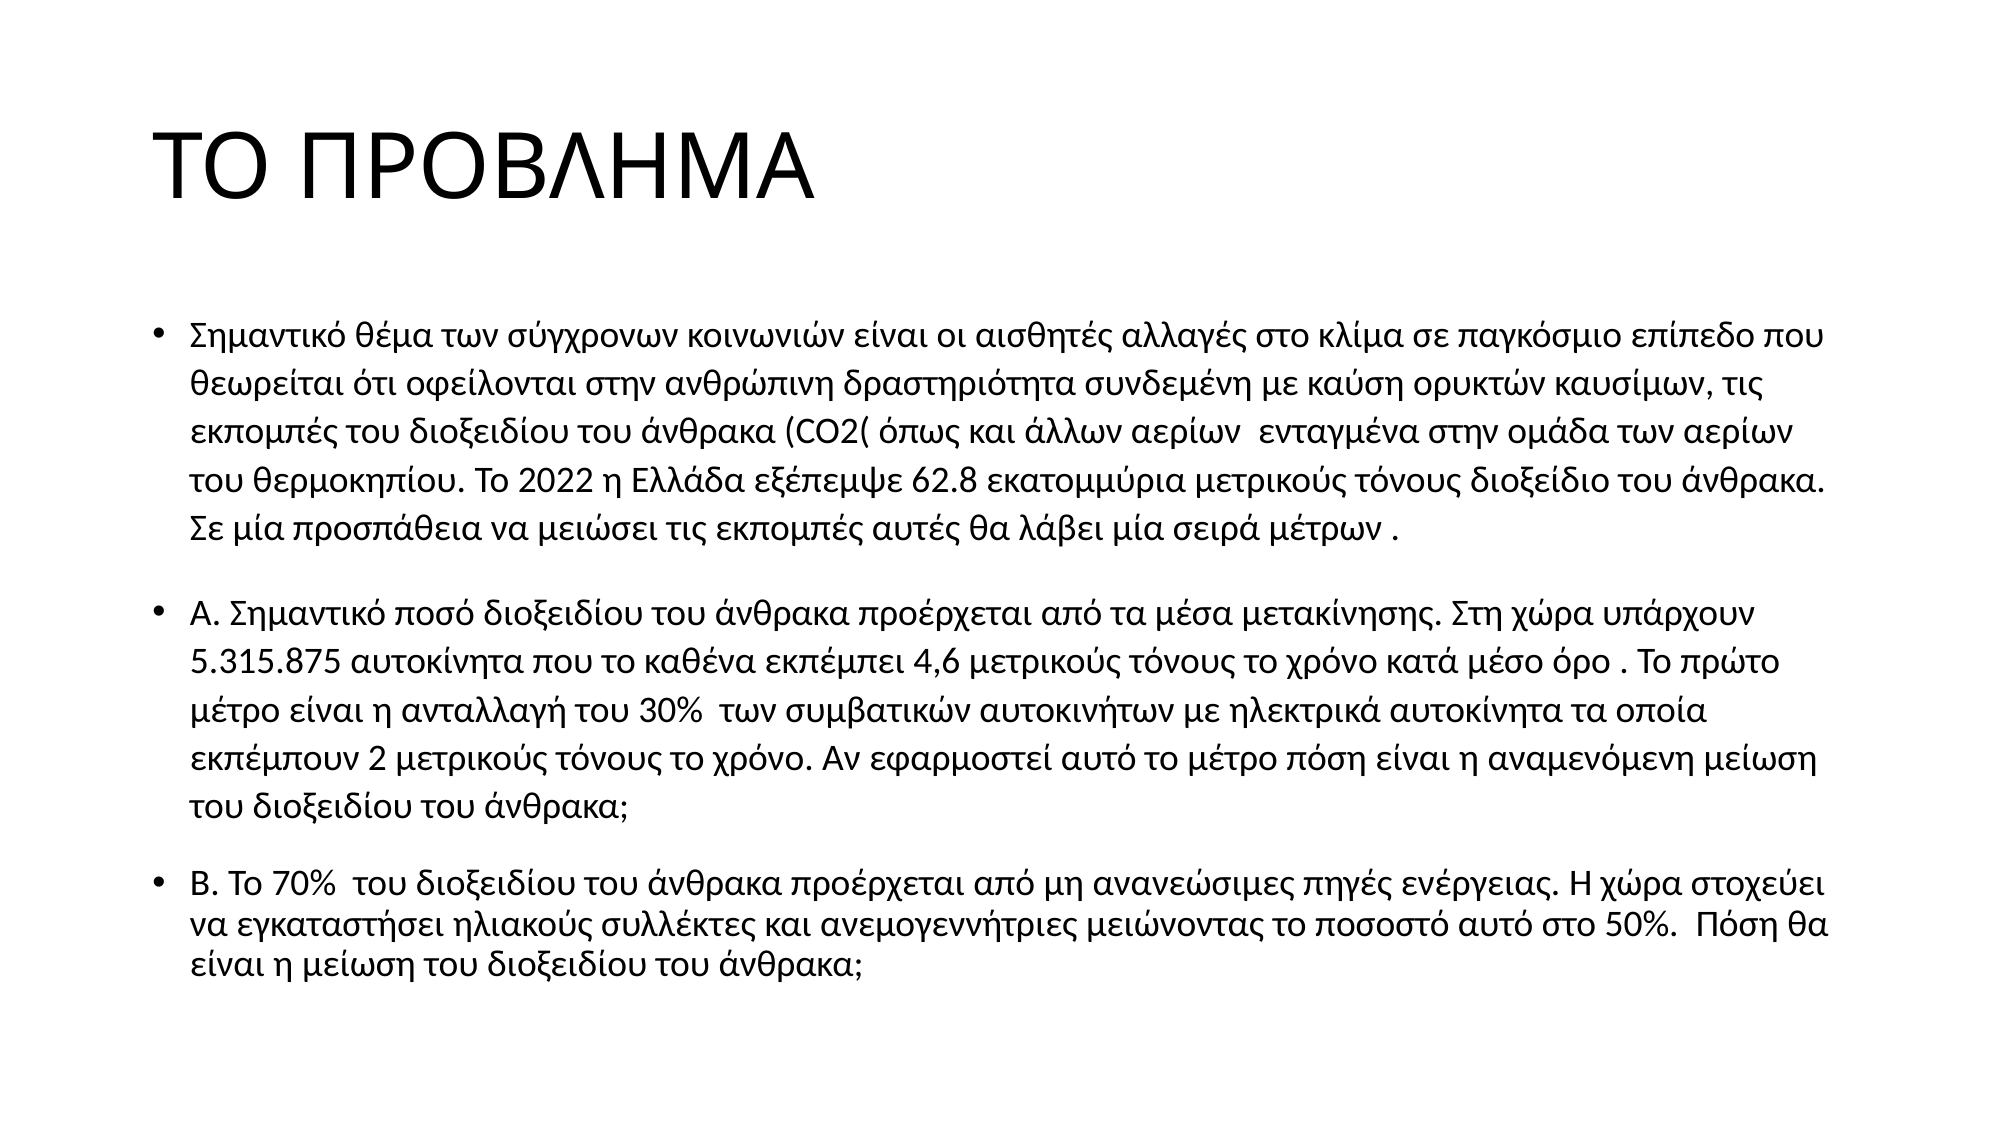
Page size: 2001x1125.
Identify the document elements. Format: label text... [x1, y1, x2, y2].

title ΤΟ ΠΡΟΒΛΗΜΑ [137, 59, 1863, 278]
list Σημαντικό θέμα των σύγχρονων κοινωνιών είναι οι αισθητές αλλαγές στο κλίμα σε παγκόσμιο επίπεδο που θεωρείται ότι οφείλονται στην ανθρώπινη δραστηριότητα συνδεμένη με καύση ορυκτών καυσίμων, τις εκπομπές του διοξειδίου του άνθρακα (CO2( όπως και άλλων αερίων ενταγμένα στην ομάδα των αερίων του θερμοκηπίου. Το 2022 η Ελλάδα εξέπεμψε 62.8 εκατομμύρια μετρικούς τόνους διοξείδιο του άνθρακα. Σε μία προσπάθεια να μειώσει τις εκπομπές αυτές θα λάβει μία σειρά μέτρων . Α. Σημαντικό ποσό διοξειδίου του άνθρακα προέρχεται από τα μέσα μετακίνησης. Στη χώρα υπάρχουν 5.315.875 αυτοκίνητα που το καθένα εκπέμπει 4,6 μετρικούς τόνους το χρόνο κατά μέσο όρο . Το πρώτο μέτρο είναι η ανταλλαγή του 30% των συμβατικών αυτοκινήτων με ηλεκτρικά αυτοκίνητα τα οποία εκπέμπουν 2 μετρικούς τόνους το χρόνο. Αν εφαρμοστεί αυτό το μέτρο πόση είναι η αναμενόμενη μείωση του διοξειδίου του άνθρακα; Β. Το 70% του διοξειδίου του άνθρακα προέρχεται από μη ανανεώσιμες πηγές ενέργειας. Η χώρα στοχεύει να εγκαταστήσει ηλιακούς συλλέκτες και ανεμογεννήτριες μειώνοντας το ποσοστό αυτό στο 50%. Πόση θα είναι η μείωση του διοξειδίου του άνθρακα; [137, 299, 1863, 1096]
